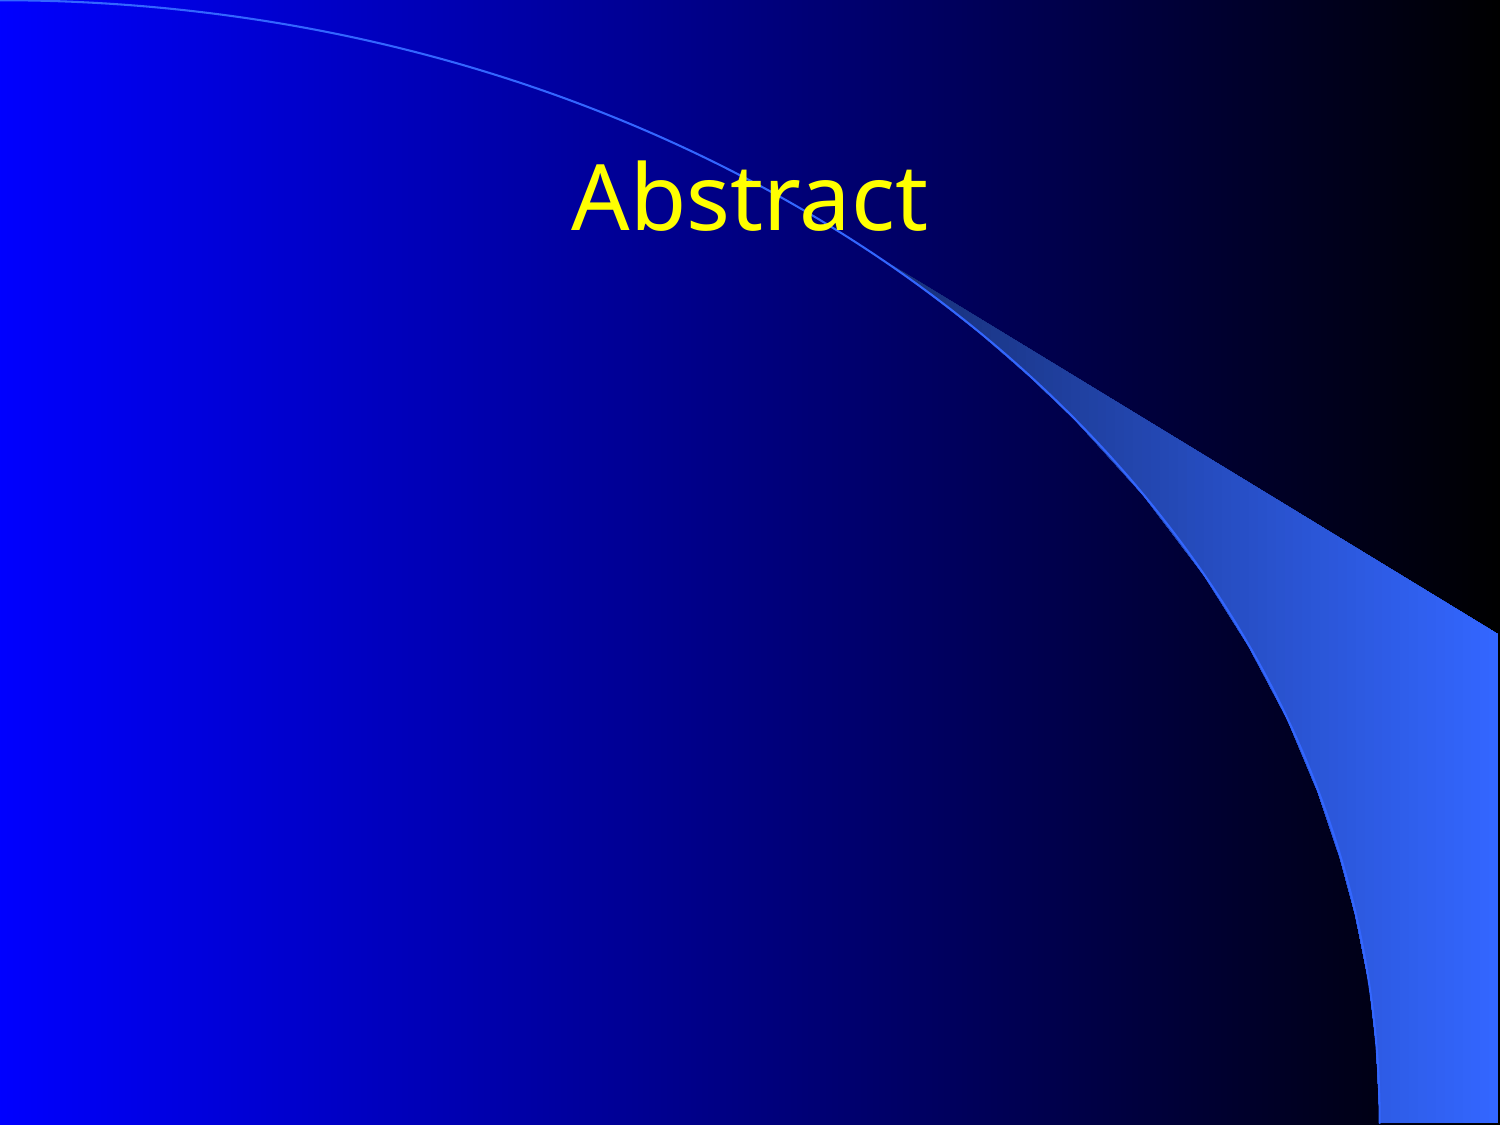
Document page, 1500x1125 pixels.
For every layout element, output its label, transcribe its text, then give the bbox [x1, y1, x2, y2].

title Abstract [112, 99, 1388, 288]
